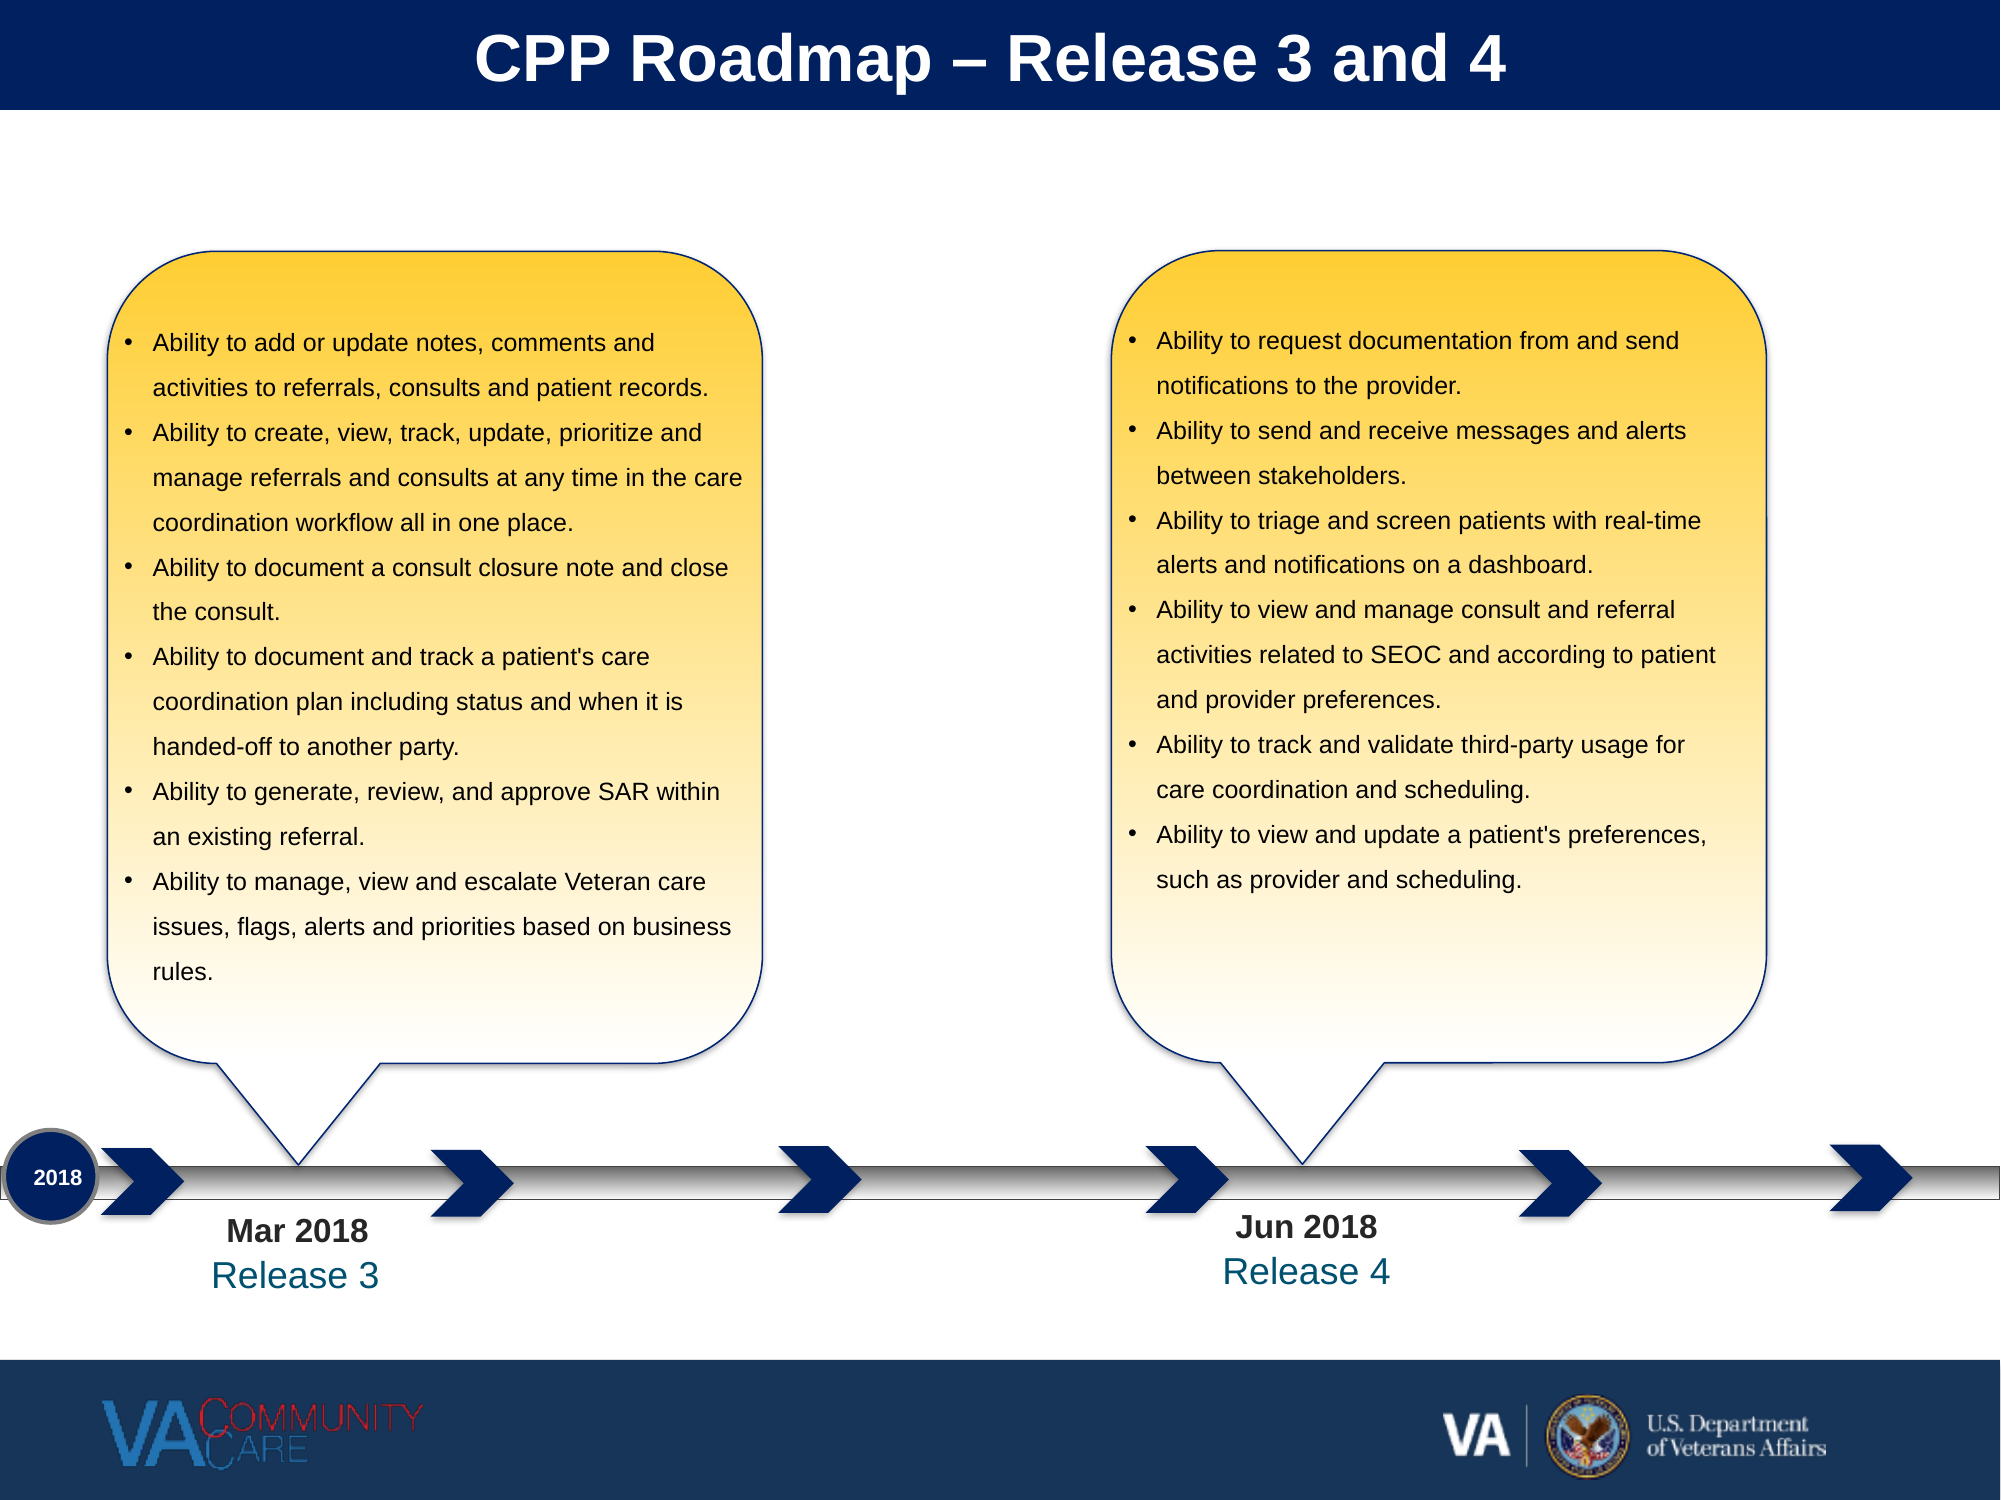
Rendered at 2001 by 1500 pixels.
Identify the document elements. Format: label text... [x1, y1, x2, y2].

text_box [1588, 1164, 1852, 1202]
text_box [1110, 304, 1768, 1166]
text_box [500, 1164, 800, 1202]
text_box CPP Roadmap – Release 3 and 4 [0, 0, 2000, 110]
text_box Ability to add or update notes, comments and activities to referrals, consults and patient records. Ability to create, view, track, update, prioritize and manage referrals and consults at any time in the care coordination workflow all in one place. Ability to document a consult closure note and close the consult. Ability to document and track a patient's care coordination plan including status and when it is handed-off to another party. Ability to generate, review, and approve SAR within an existing referral. Ability to manage, view and escalate Veteran care issues, flags, alerts and priorities based on business rules. [109, 304, 770, 1090]
text_box Release 3 [196, 1243, 403, 1304]
text_box [93, 1164, 123, 1202]
text_box Ability to request documentation from and send notifications to the provider. Ability to send and receive messages and alerts between stakeholders. Ability to triage and screen patients with real-time alerts and notifications on a dashboard. Ability to view and manage consult and referral activities related to SEOC and according to patient and provider preferences. Ability to track and validate third-party usage for care coordination and scheduling. Ability to view and update a patient's preferences, such as provider and scheduling. [1113, 302, 1752, 939]
text_box Release 4 [1207, 1240, 1414, 1300]
text_box Mar 2018 [211, 1202, 427, 1257]
text_box [0, 1164, 8, 1202]
text_box [1126, 249, 1751, 302]
picture [1443, 1394, 1826, 1480]
text_box [236, 1090, 360, 1166]
text_box [1218, 1164, 1541, 1202]
text_box [122, 250, 748, 304]
text_box [172, 1164, 453, 1202]
text_box [1903, 1164, 2000, 1202]
text_box [852, 1164, 1168, 1202]
text_box [98, 1145, 187, 1217]
text_box [776, 1144, 864, 1215]
text_box [1827, 1142, 1915, 1214]
picture [102, 1390, 425, 1488]
text_box [428, 1147, 517, 1219]
text_box Jun 2018 [1220, 1202, 1436, 1253]
text_box [1143, 1144, 1232, 1215]
text_box [1516, 1147, 1605, 1219]
text_box 2018 [1, 1127, 100, 1225]
